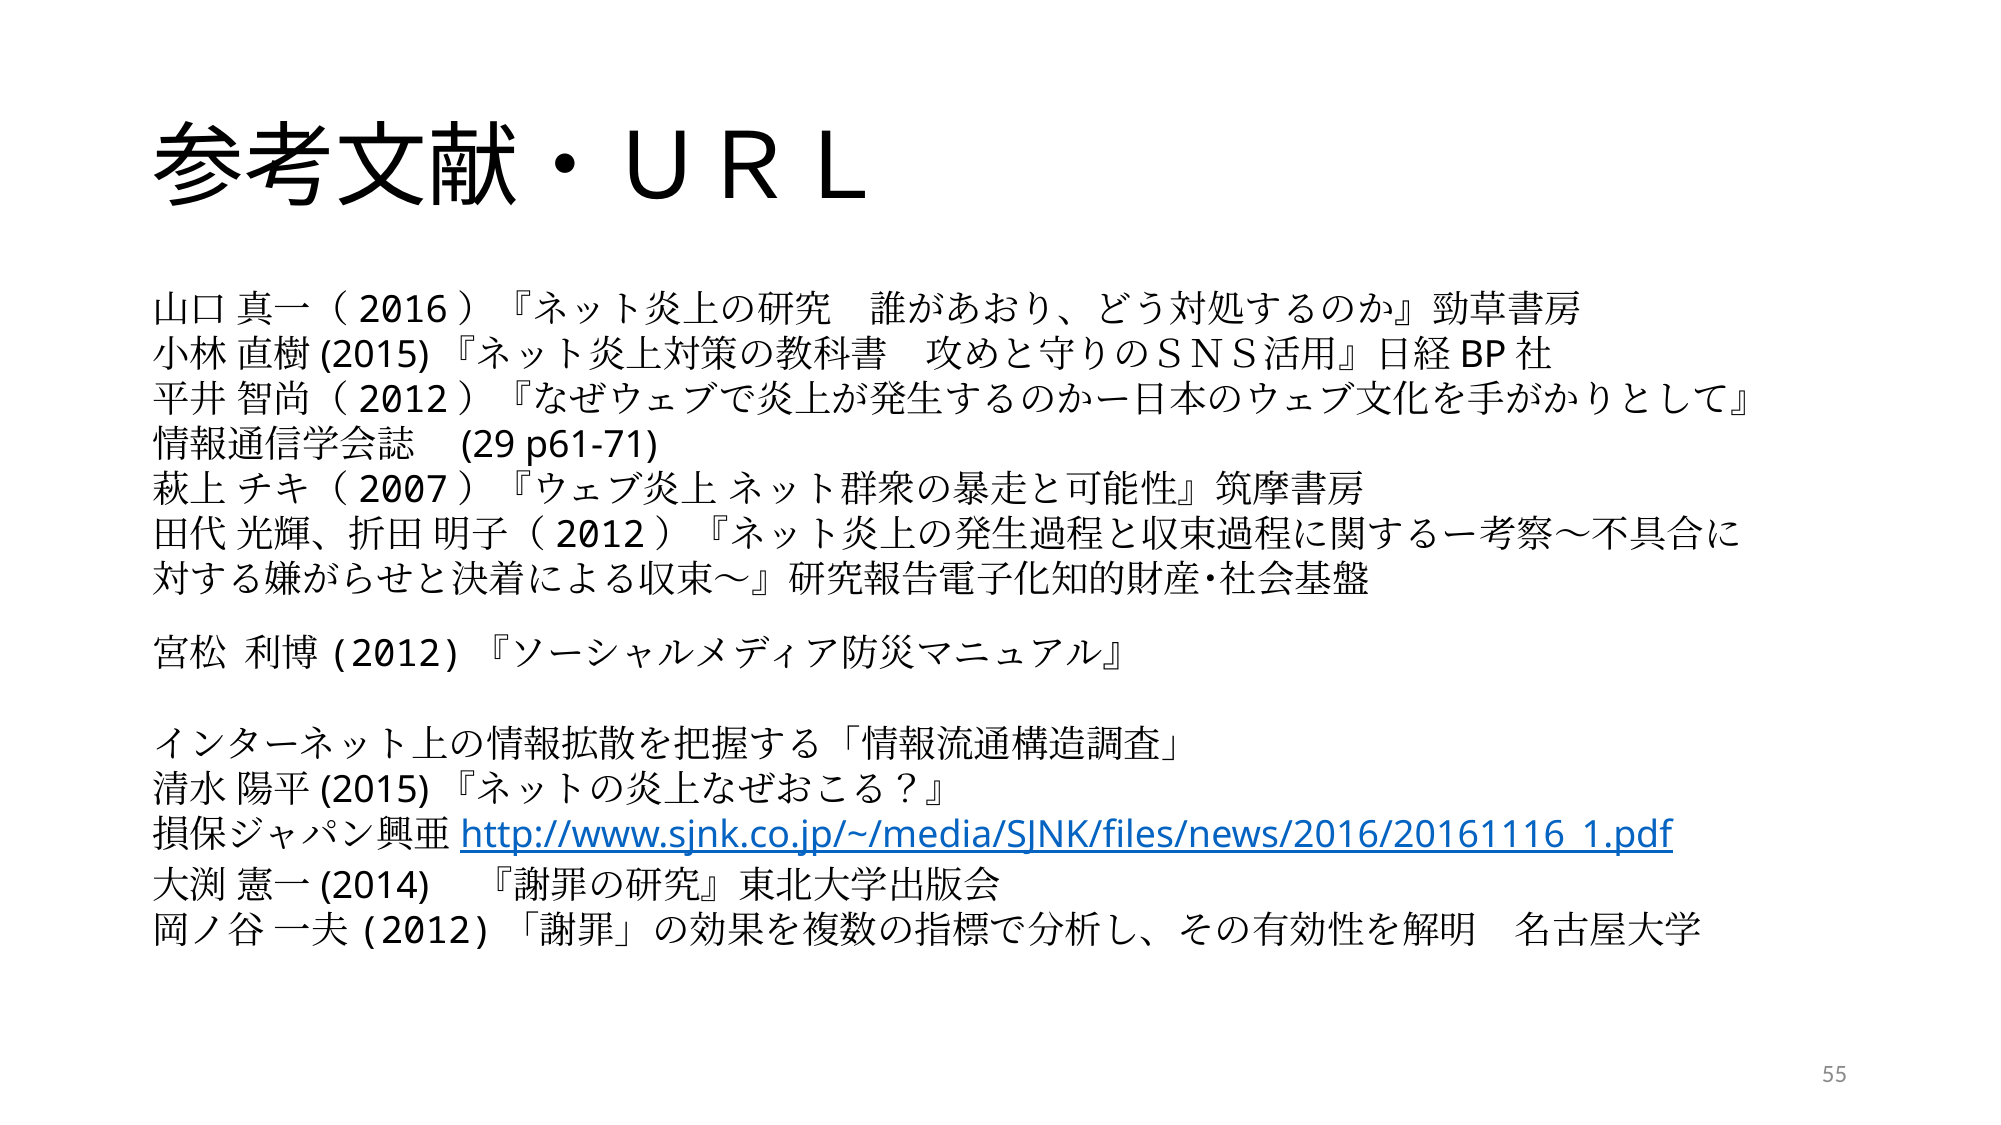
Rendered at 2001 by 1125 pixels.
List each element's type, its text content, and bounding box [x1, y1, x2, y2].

text_box 山口 真一（2016）『ネット炎上の研究 誰があおり、どう対処するのか』勁草書房 小林 直樹(2015)『ネット炎上対策の教科書 攻めと守りのＳＮＳ活用』日経BP社 平井 智尚（2012）『なぜウェブで炎上が発生するのかー日本のウェブ文化を手がかりとして』情報通信学会誌 (29 p61-71) 萩上 チキ（2007）『ウェブ炎上 ネット群衆の暴走と可能性』筑摩書房 田代 光輝、折田 明子（2012）『ネット炎上の発生過程と収束過程に関するー考察～不具合に対する嫌がらせと決着による収束～』研究報告電子化知的財産･社会基盤 宮松 利博(2012)『ソーシャルメディア防災マニュアル』 インターネット上の情報拡散を把握する「情報流通構造調査」 清水 陽平(2015)『ネットの炎上なぜおこる？』 損保ジャパン興亜http://www.sjnk.co.jp/~/media/SJNK/files/news/2016/20161116_1.pdf 大渕 憲一(2014) 『謝罪の研究』東北大学出版会 岡ノ谷 一夫(2012)「謝罪」の効果を複数の指標で分析し、その有効性を解明 名古屋大学 [137, 277, 1790, 1048]
slide_number 55 [1412, 1042, 1863, 1103]
title 参考文献・ＵＲＬ [137, 59, 1863, 278]
